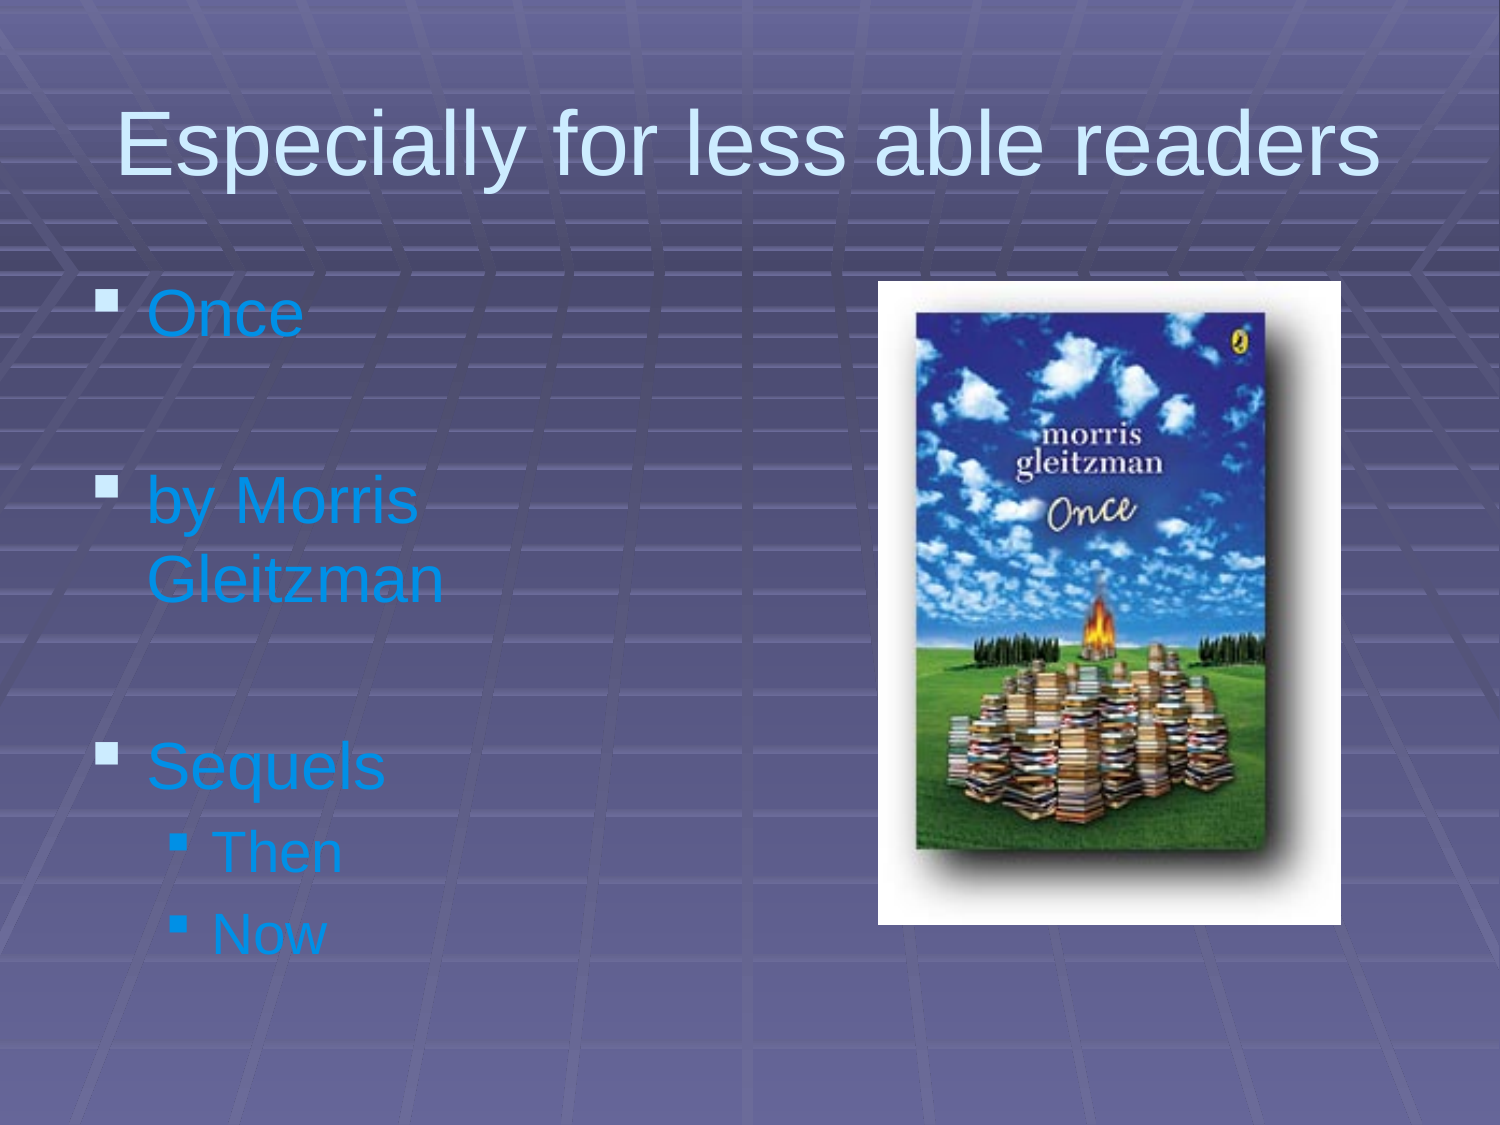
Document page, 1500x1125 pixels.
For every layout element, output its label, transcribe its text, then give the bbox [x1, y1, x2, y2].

list Once by Morris Gleitzman Sequels Then Now [74, 261, 738, 1001]
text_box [878, 281, 1341, 926]
title Especially for less able readers [74, 44, 1425, 233]
